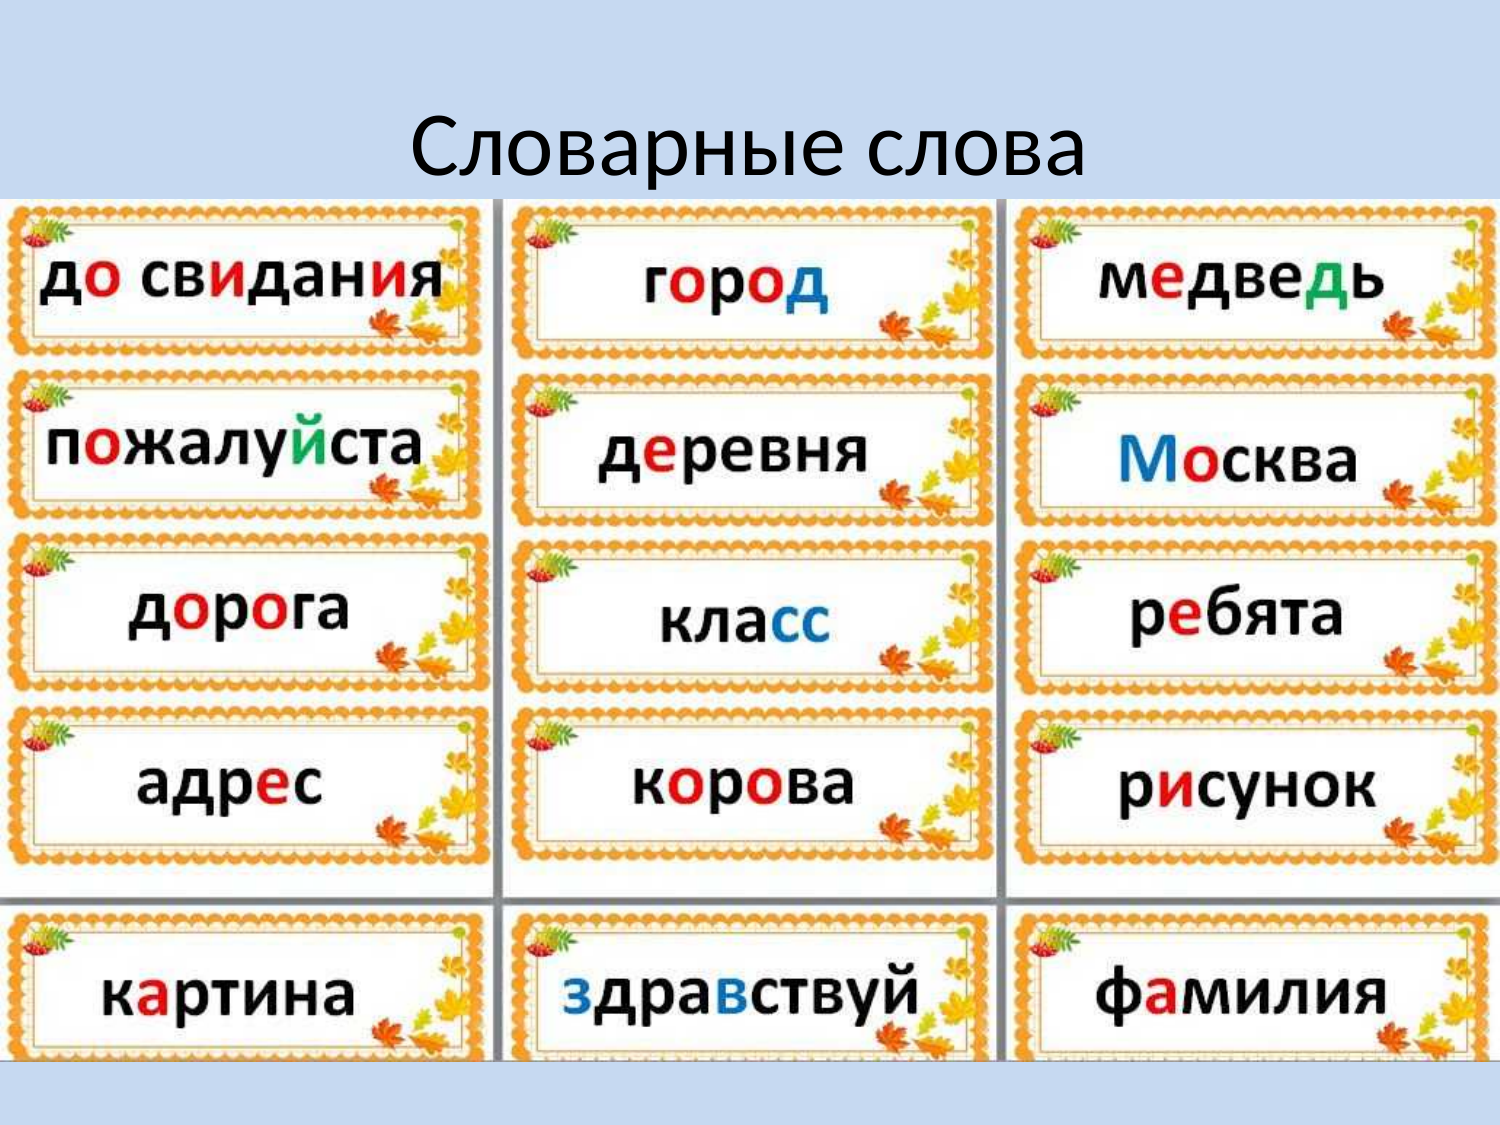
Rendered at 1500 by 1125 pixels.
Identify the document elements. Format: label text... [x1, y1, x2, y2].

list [0, 199, 1500, 1062]
title Словарные слова [75, 45, 1425, 197]
